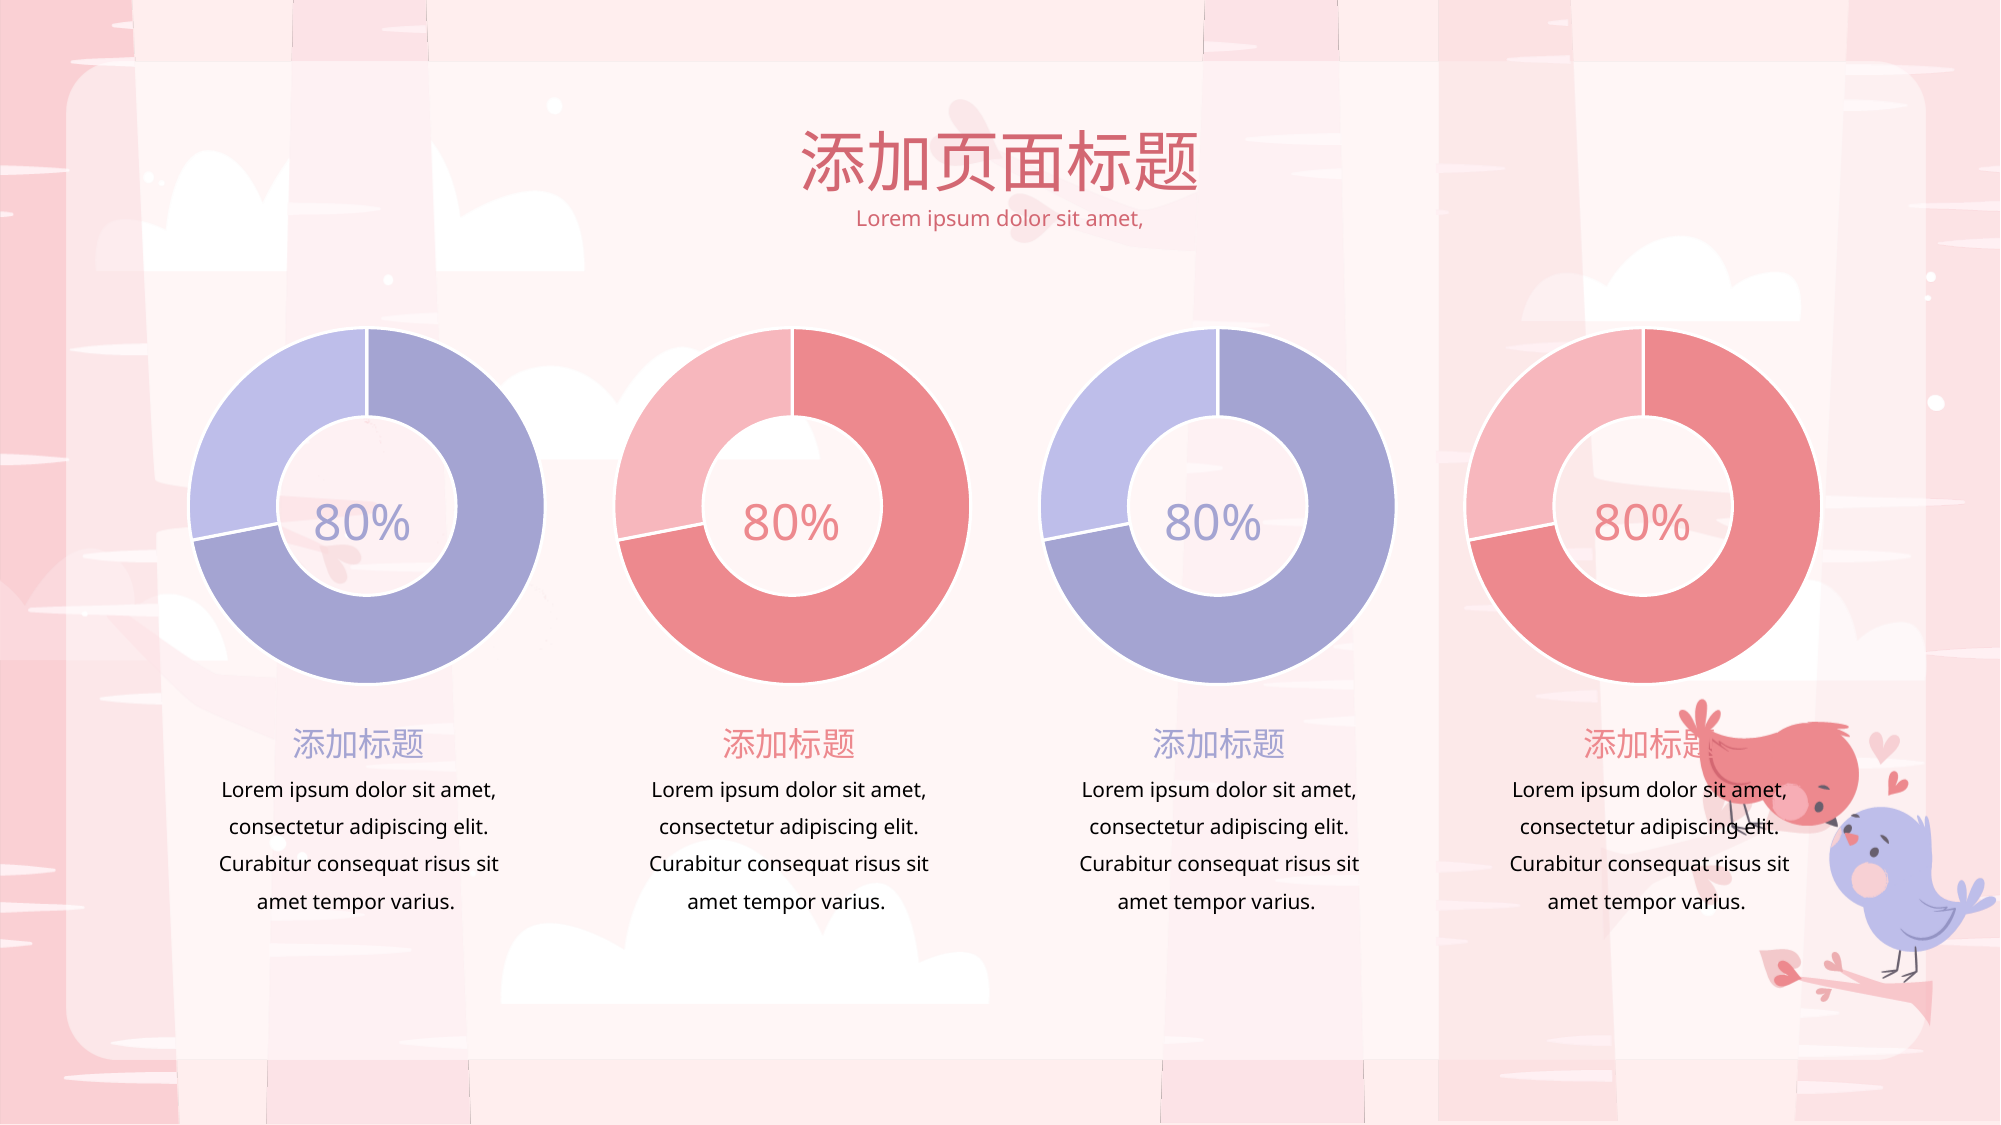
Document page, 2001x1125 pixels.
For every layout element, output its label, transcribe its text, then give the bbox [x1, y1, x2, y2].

chart [129, 320, 1881, 692]
text_box 添加标题 [722, 723, 856, 764]
text_box 添加标题 [292, 723, 426, 764]
text_box 添加标题 [1582, 723, 1717, 764]
text_box 添加标题 [1152, 723, 1286, 764]
text_box Lorem ipsum dolor sit amet, consectetur adipiscing elit. Curabitur consequat risus sit amet tempor varius. [632, 763, 946, 920]
text_box Lorem ipsum dolor sit amet, consectetur adipiscing elit. Curabitur consequat risus sit amet tempor varius. [1063, 763, 1376, 920]
picture [0, 0, 2000, 1125]
text_box Lorem ipsum dolor sit amet, consectetur adipiscing elit. Curabitur consequat risus sit amet tempor varius. [1493, 763, 1806, 920]
text_box 添加页面标题 [754, 112, 1246, 196]
text_box Lorem ipsum dolor sit amet, [754, 196, 1246, 238]
text_box Lorem ipsum dolor sit amet, consectetur adipiscing elit. Curabitur consequat risus sit amet tempor varius. [202, 763, 516, 920]
